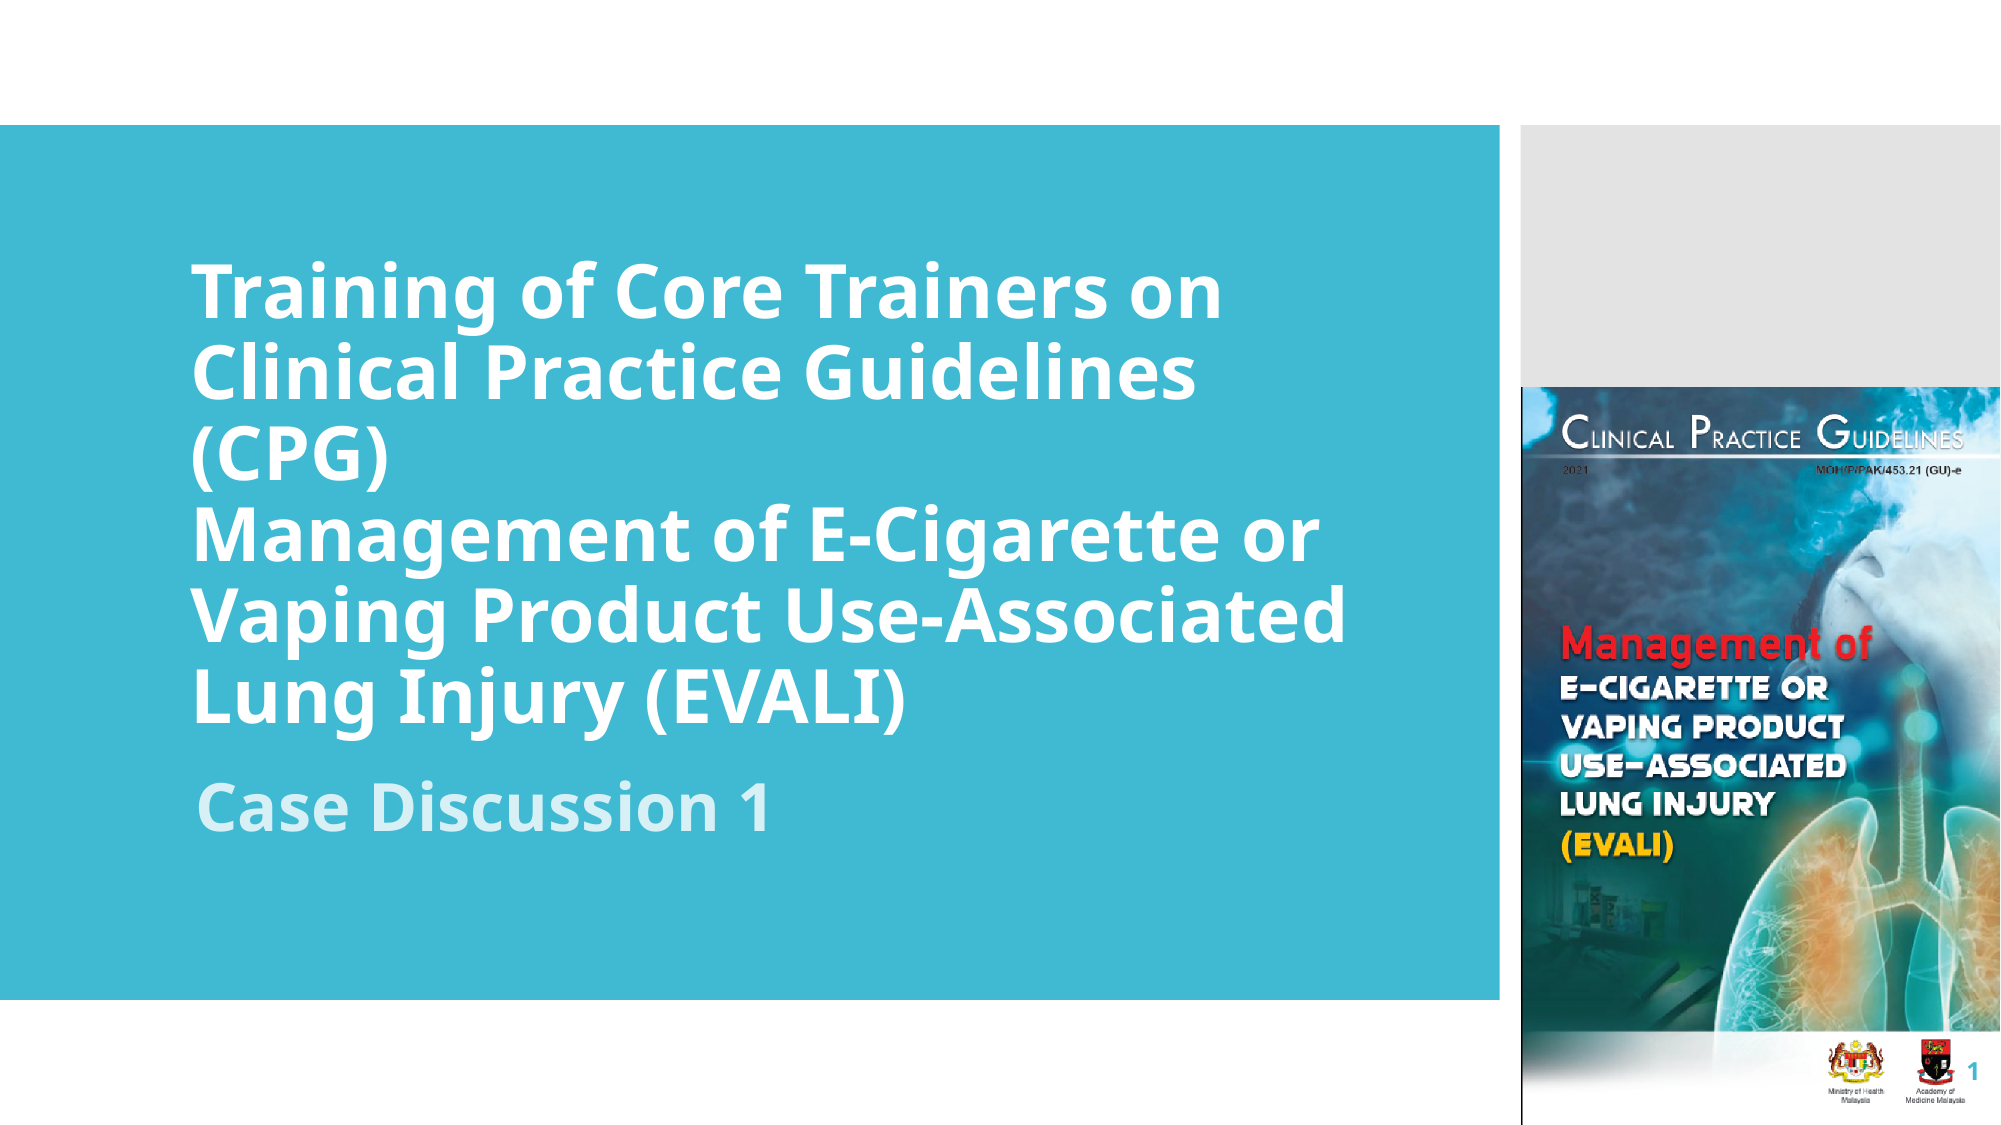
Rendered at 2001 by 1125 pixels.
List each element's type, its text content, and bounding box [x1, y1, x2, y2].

picture [1875, 391, 1884, 396]
title Training of Core Trainers on Clinical Practice Guidelines (CPG) Management of E-Cigarette or Vaping Product Use-Associated Lung Injury (EVALI) [175, 213, 1406, 747]
subtitle Case Discussion 1 [180, 766, 1381, 917]
picture [1520, 386, 2000, 1125]
picture [1874, 416, 1886, 423]
